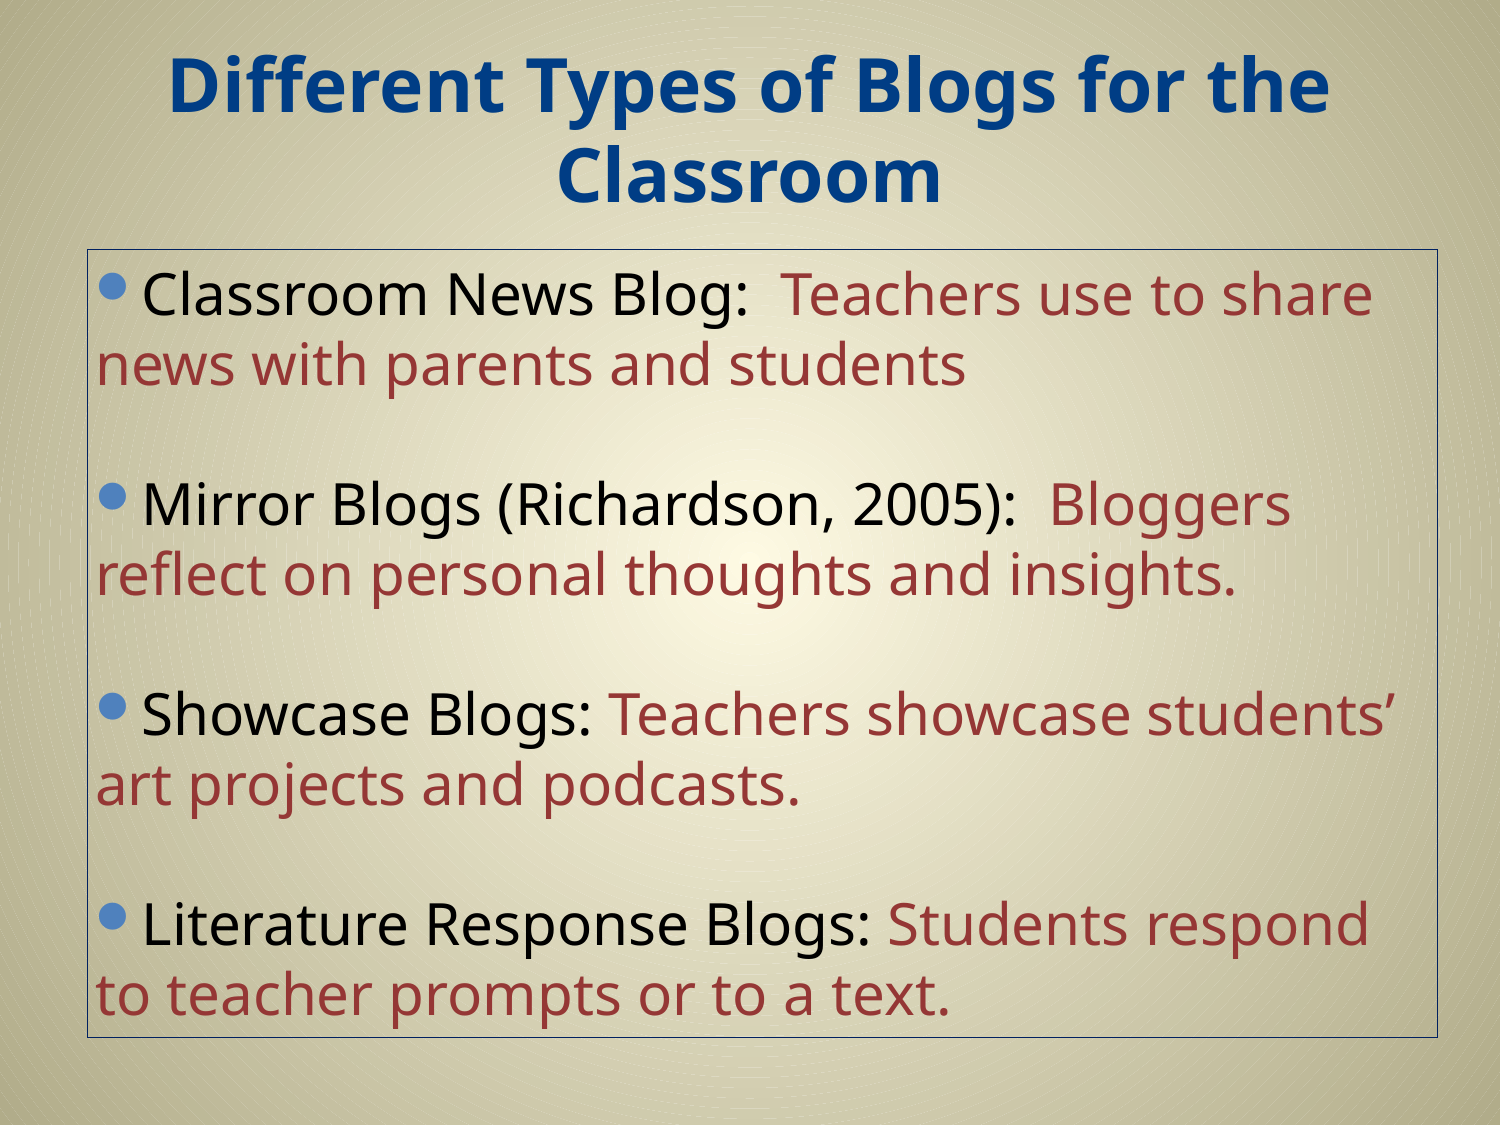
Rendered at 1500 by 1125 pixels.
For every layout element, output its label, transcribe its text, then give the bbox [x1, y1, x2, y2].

title Different Types of Blogs for the Classroom [75, 62, 1425, 225]
list Classroom News Blog: Teachers use to share news with parents and students Mirror Blogs (Richardson, 2005): Bloggers reflect on personal thoughts and insights. Showcase Blogs: Teachers showcase students’ art projects and podcasts. Literature Response Blogs: Students respond to teacher prompts or to a text. [87, 249, 1438, 1038]
